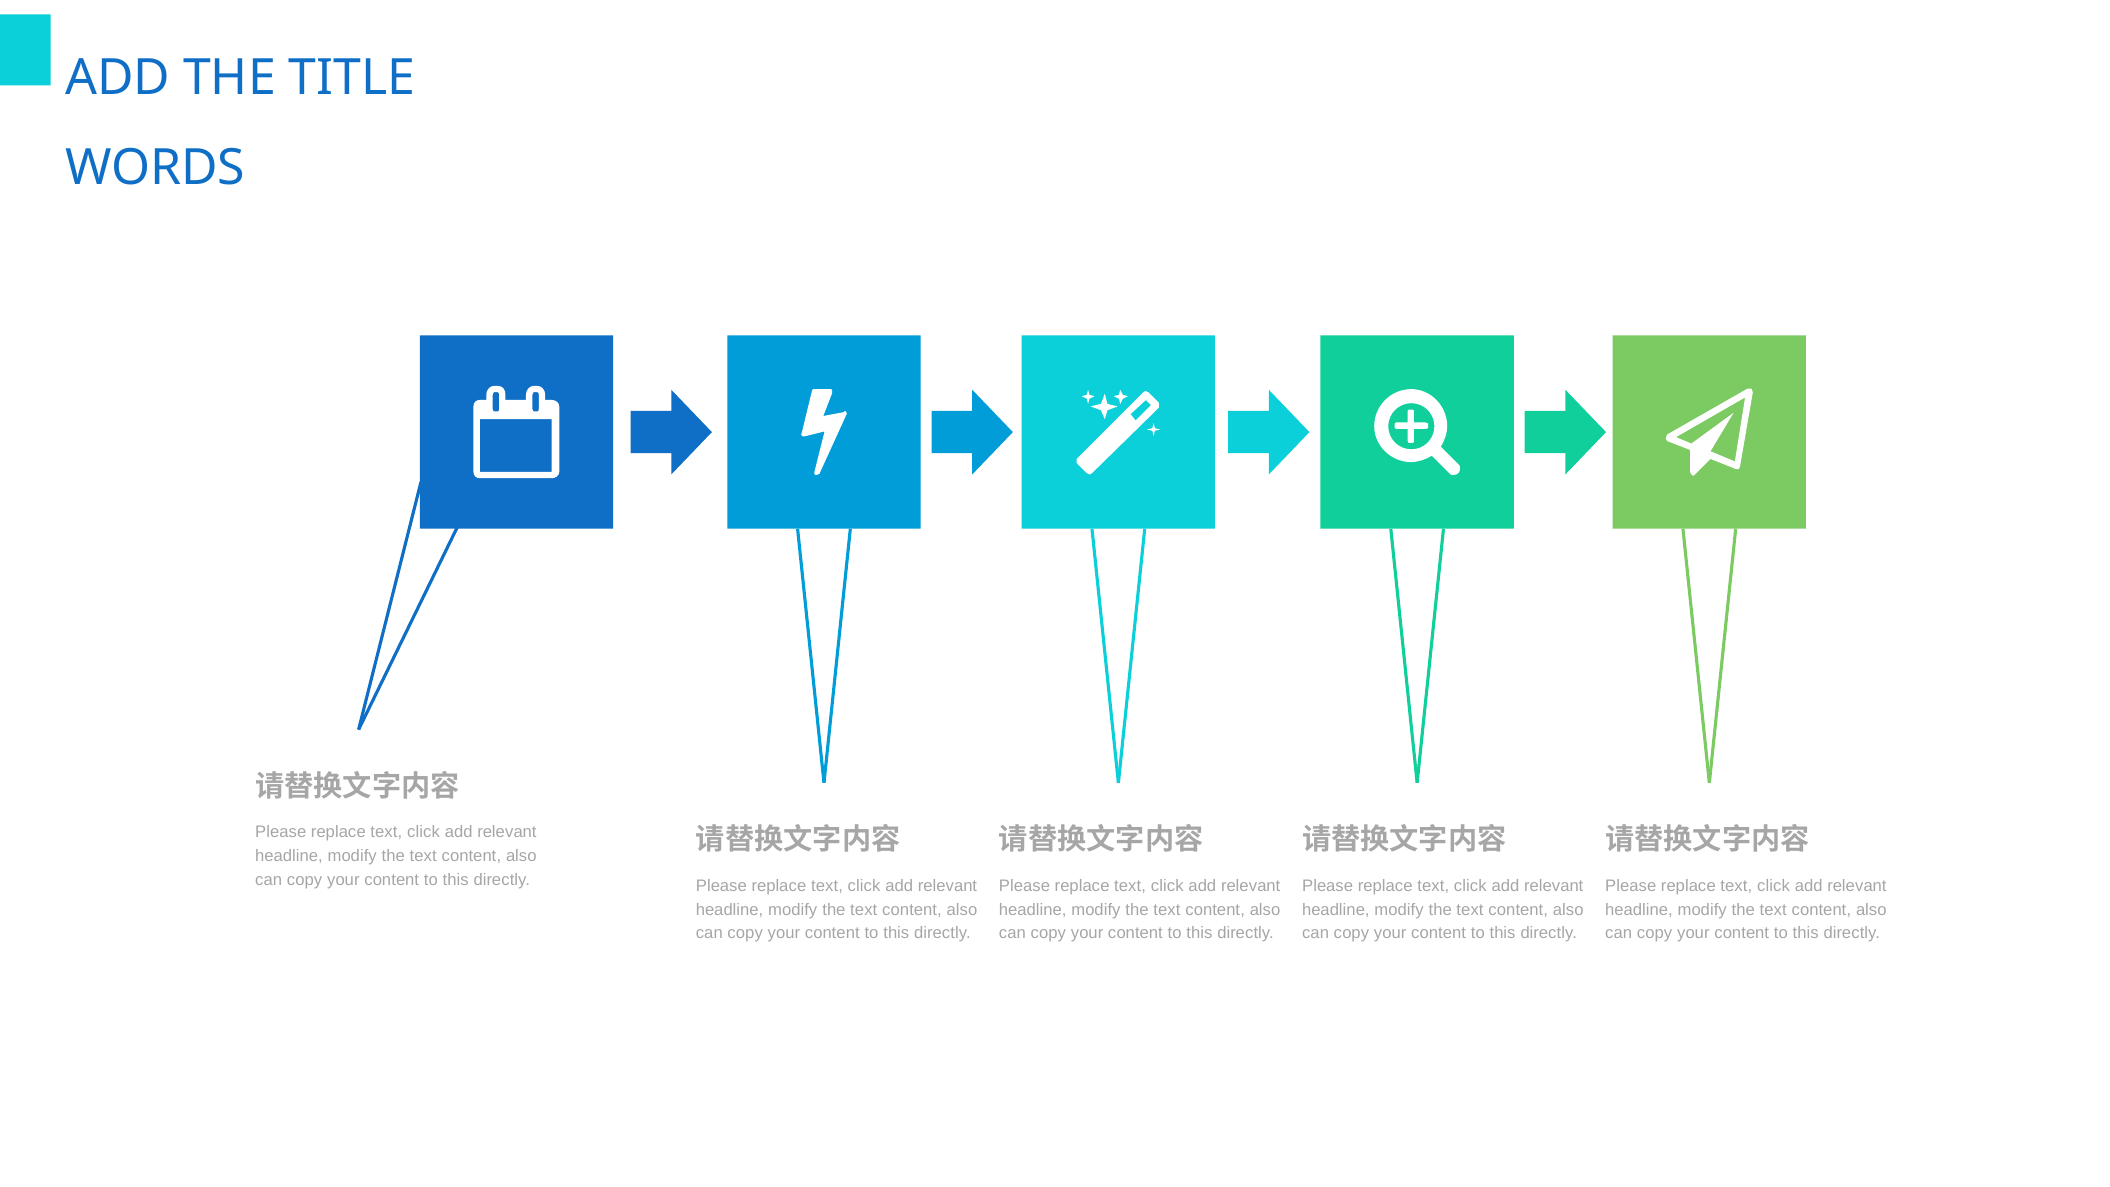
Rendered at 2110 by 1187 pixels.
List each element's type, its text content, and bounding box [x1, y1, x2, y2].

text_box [1092, 529, 1145, 783]
text_box 请替换文字内容 [1605, 806, 1824, 862]
text_box 请替换文字内容 [1302, 806, 1521, 862]
text_box [1523, 387, 1608, 478]
text_box Please replace text, click add relevant headline, modify the text content, also can copy your content to this directly. [1605, 870, 1894, 943]
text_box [419, 335, 614, 529]
text_box ADD THE TITLE WORDS [50, 7, 583, 202]
text_box Please replace text, click add relevant headline, modify the text content, also can copy your content to this directly. [1302, 870, 1590, 943]
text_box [1612, 335, 1806, 529]
text_box Please replace text, click add relevant headline, modify the text content, also can copy your content to this directly. [255, 817, 544, 890]
text_box [1227, 387, 1311, 478]
text_box [930, 387, 1015, 478]
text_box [1320, 335, 1514, 529]
text_box [629, 387, 714, 478]
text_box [375, 483, 429, 738]
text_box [1682, 529, 1736, 783]
text_box Please replace text, click add relevant headline, modify the text content, also can copy your content to this directly. [998, 870, 1287, 943]
text_box 请替换文字内容 [255, 753, 474, 809]
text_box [727, 335, 921, 529]
text_box 请替换文字内容 [998, 806, 1218, 862]
text_box Please replace text, click add relevant headline, modify the text content, also can copy your content to this directly. [695, 870, 984, 943]
text_box 请替换文字内容 [695, 806, 915, 862]
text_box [797, 529, 851, 783]
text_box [1021, 335, 1215, 529]
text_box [1390, 529, 1444, 783]
